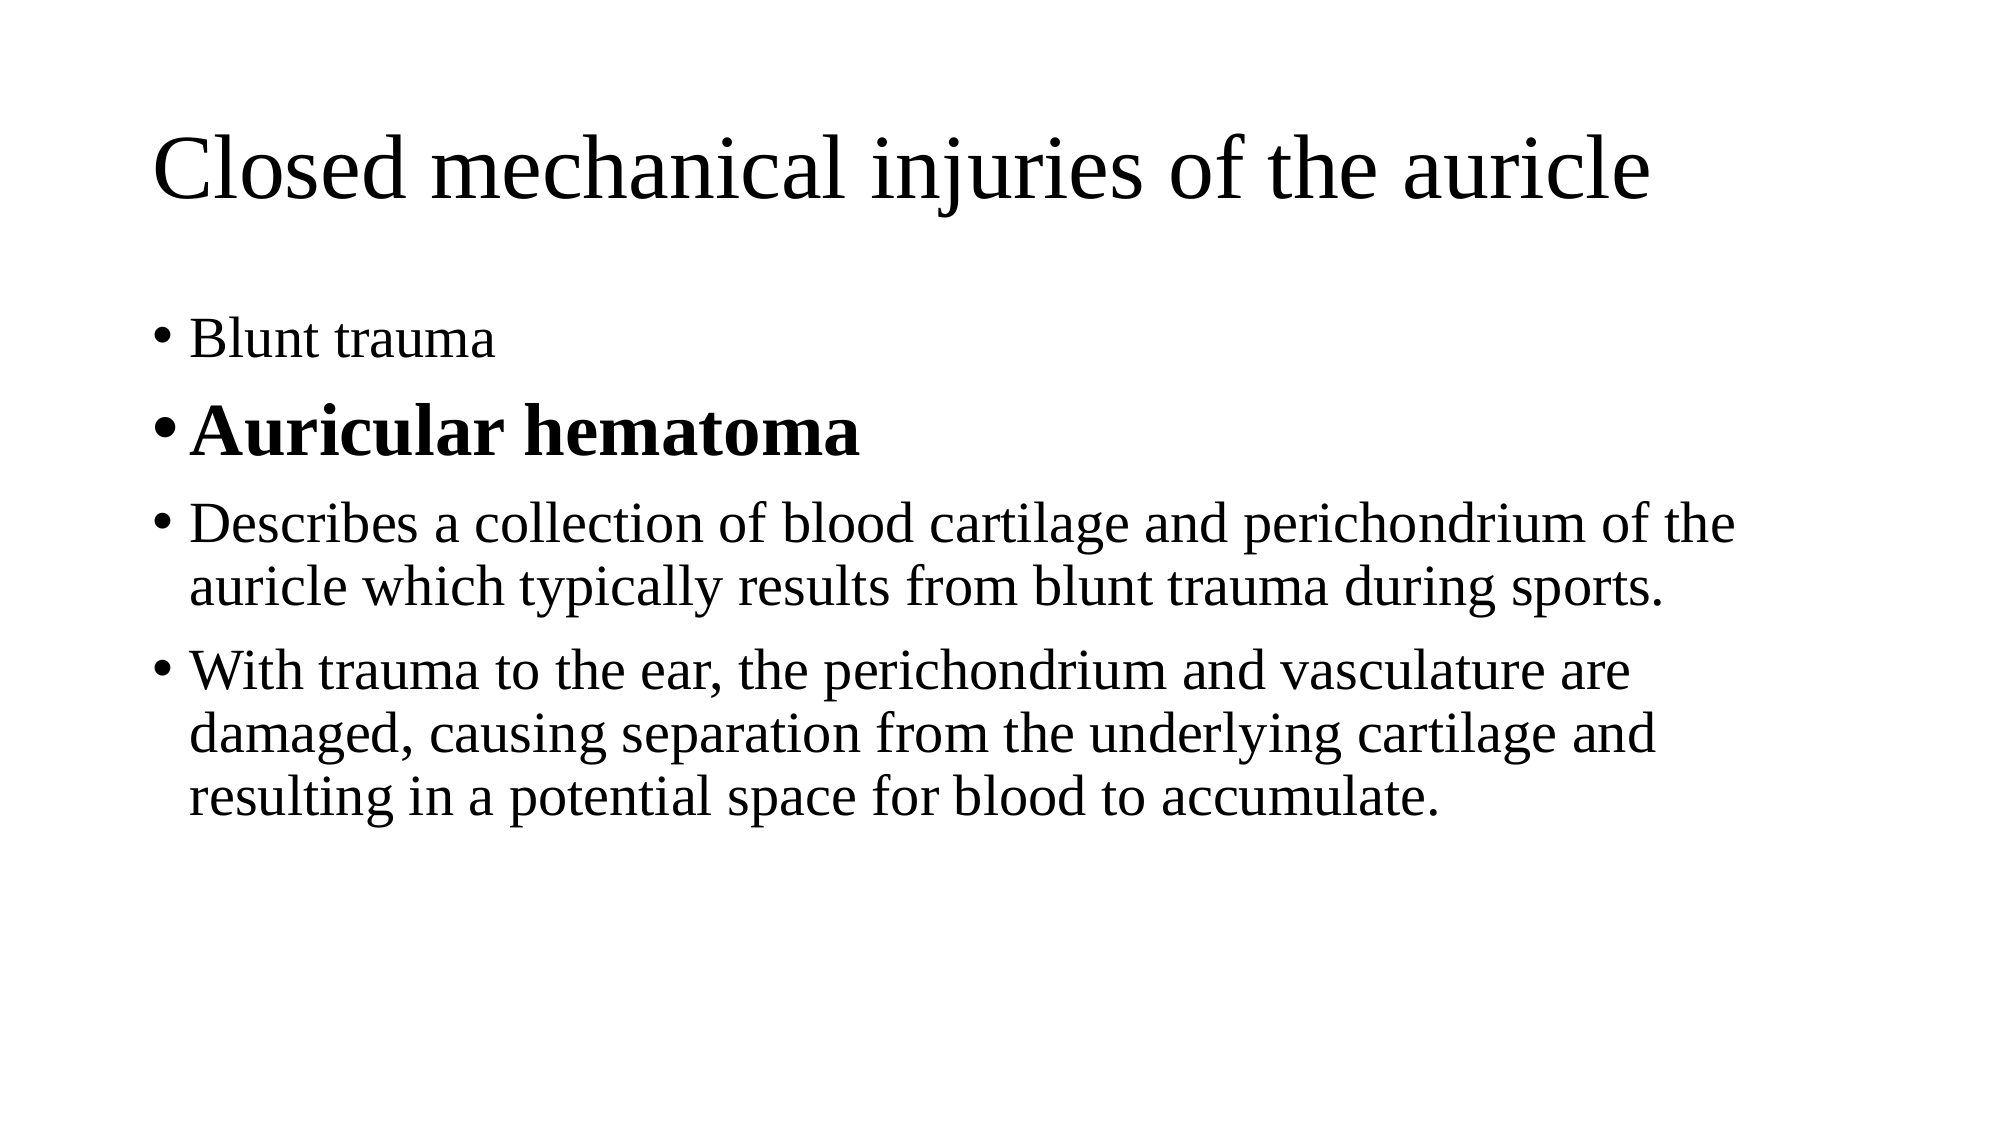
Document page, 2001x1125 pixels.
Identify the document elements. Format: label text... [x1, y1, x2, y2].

list Blunt trauma Auricular hematoma Describes a collection of blood cartilage and perichondrium of the auricle which typically results from blunt trauma during sports. With trauma to the ear, the perichondrium and vasculature are damaged, causing separation from the underlying cartilage and resulting in a potential space for blood to accumulate. [137, 299, 1863, 1014]
title Closed mechanical injuries of the auricle [137, 59, 1863, 278]
